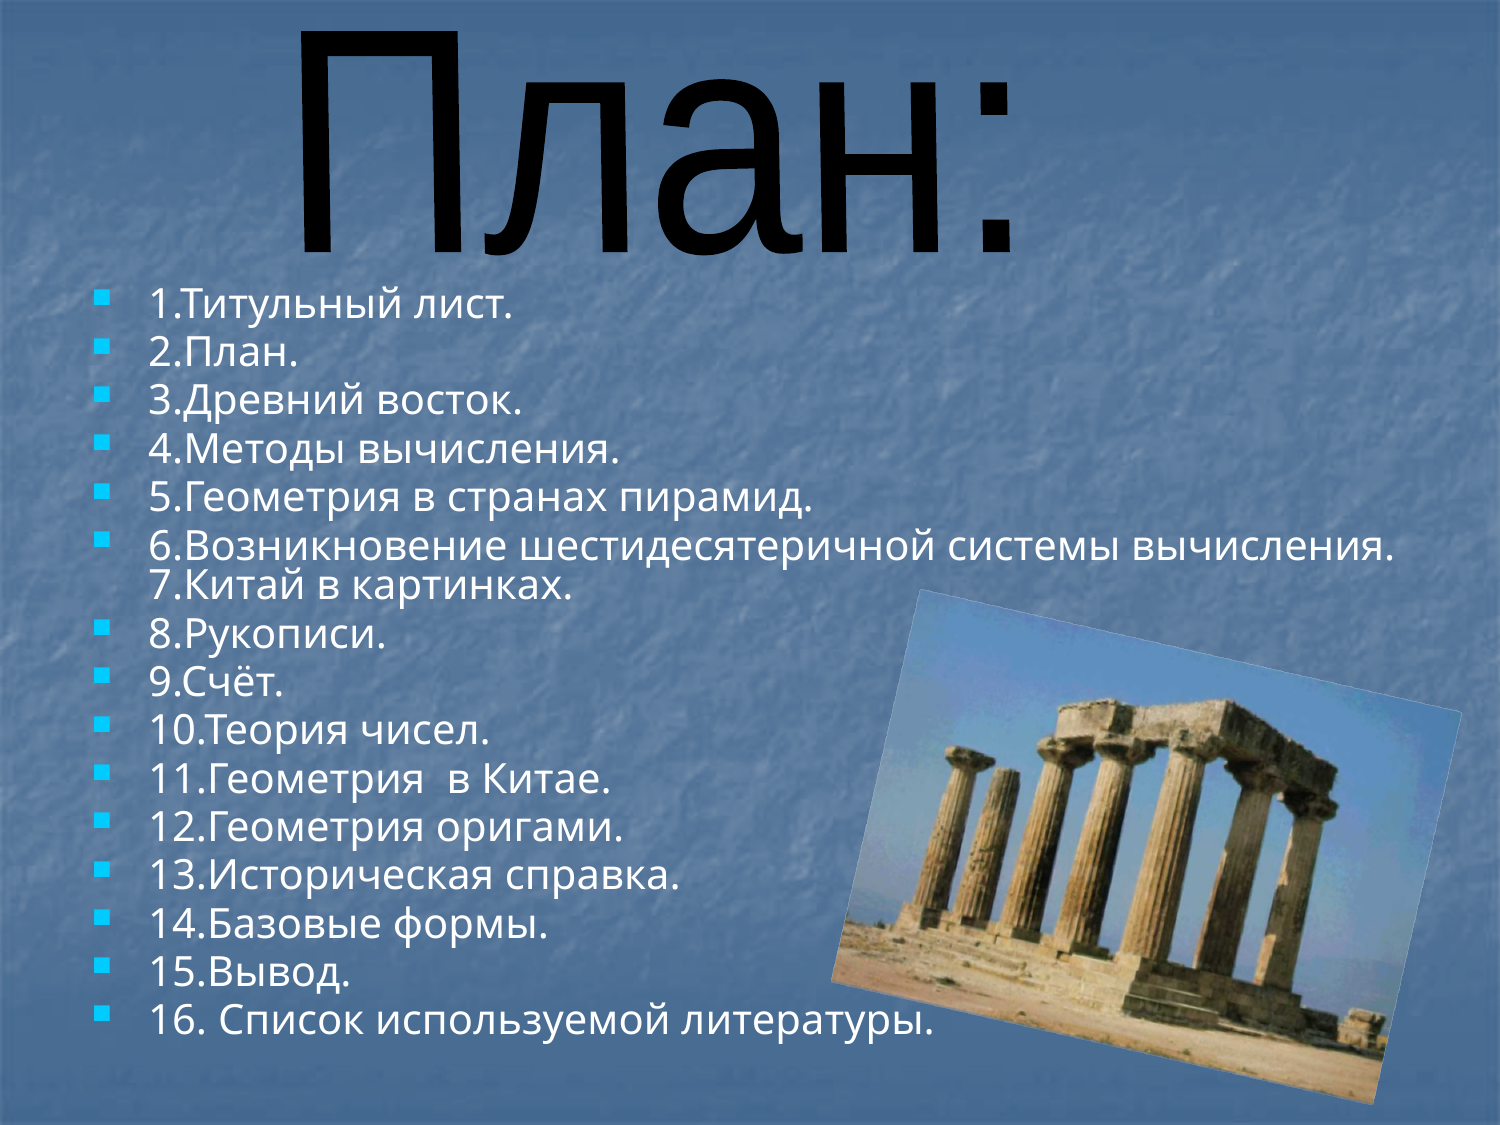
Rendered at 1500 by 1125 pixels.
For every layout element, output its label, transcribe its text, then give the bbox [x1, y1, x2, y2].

picture [832, 590, 1461, 1104]
list 1.Титульный лист. 2.План. 3.Древний восток. 4.Методы вычисления. 5.Геометрия в странах пирамид. 6.Возникновение шестидесятеричной системы вычисления. 7.Китай в картинках. 8.Рукописи. 9.Счёт. 10.Теория чисел. 11.Геометрия в Китае. 12.Геометрия оригами. 13.Историческая справка. 14.Базовые формы. 15.Вывод. 16. Список используемой литературы. [76, 278, 1428, 1071]
